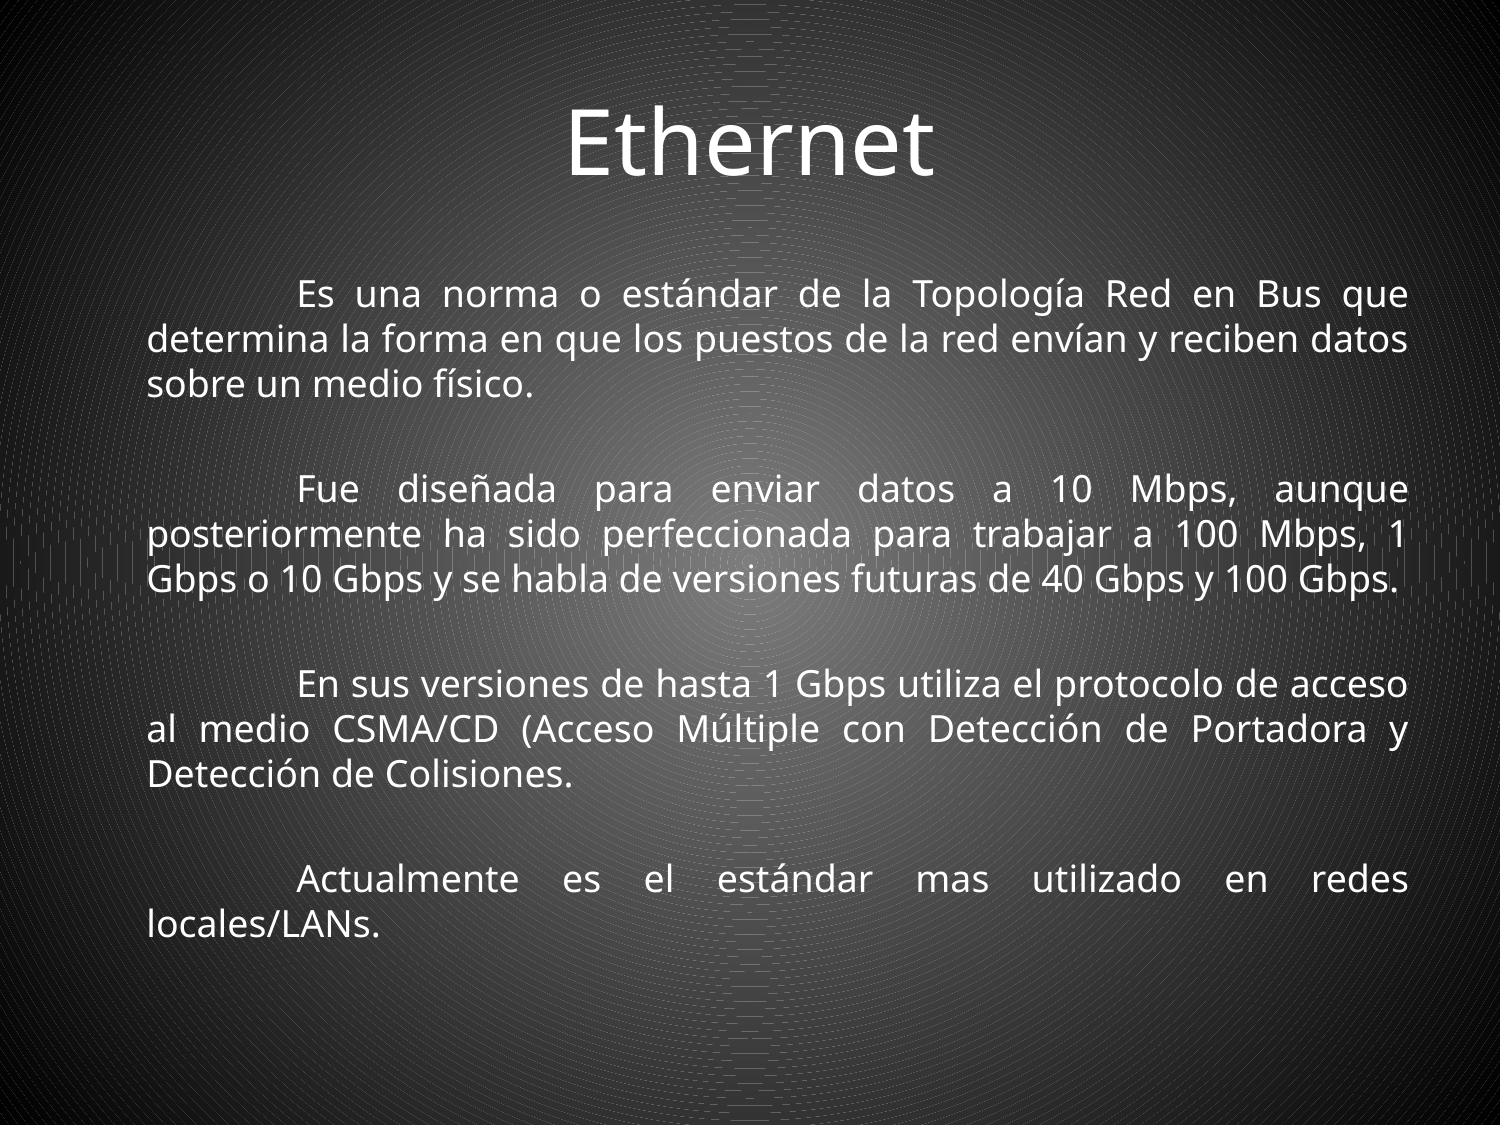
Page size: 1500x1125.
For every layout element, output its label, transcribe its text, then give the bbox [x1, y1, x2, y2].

title Ethernet [75, 45, 1425, 233]
list Es una norma o estándar de la Topología Red en Bus que determina la forma en que los puestos de la red envían y reciben datos sobre un medio físico. Fue diseñada para enviar datos a 10 Mbps, aunque posteriormente ha sido perfeccionada para trabajar a 100 Mbps, 1 Gbps o 10 Gbps y se habla de versiones futuras de 40 Gbps y 100 Gbps. En sus versiones de hasta 1 Gbps utiliza el protocolo de acceso al medio CSMA/CD (Acceso Múltiple con Detección de Portadora y Detección de Colisiones. Actualmente es el estándar mas utilizado en redes locales/LANs. [75, 262, 1425, 1005]
